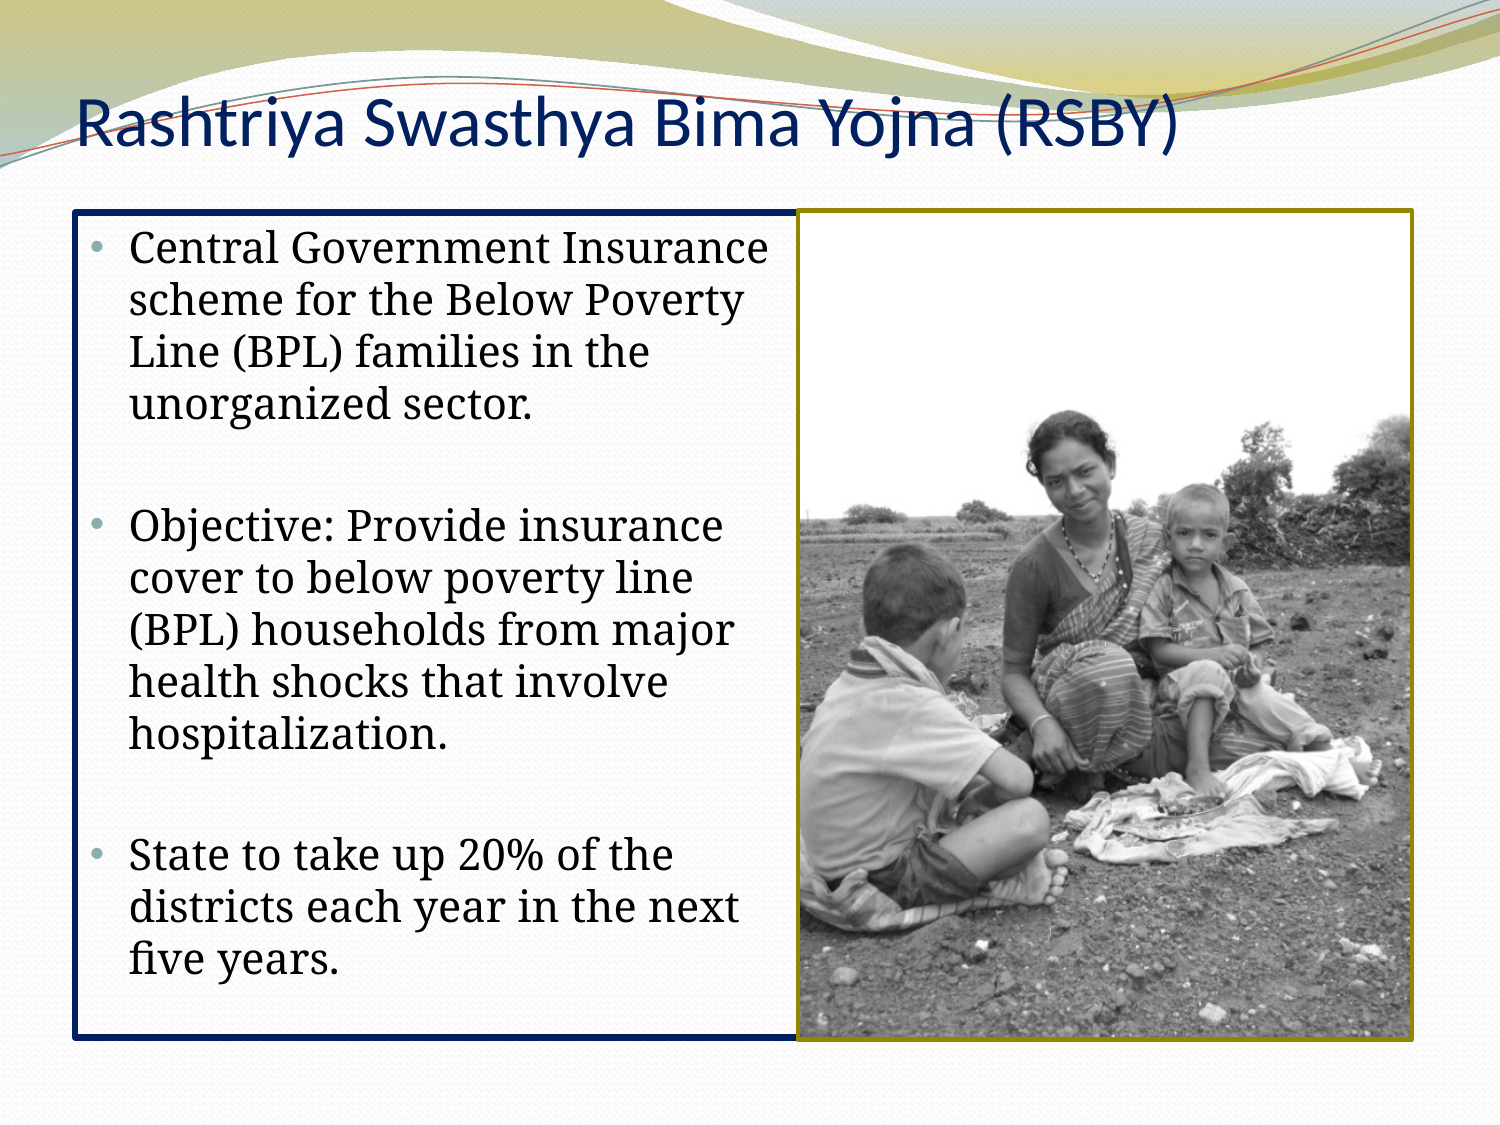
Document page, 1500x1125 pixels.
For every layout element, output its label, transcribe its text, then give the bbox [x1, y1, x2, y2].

title Rashtriya Swasthya Bima Yojna (RSBY) [75, 62, 1425, 260]
picture [799, 212, 1410, 1038]
list Central Government Insurance scheme for the Below Poverty Line (BPL) families in the unorganized sector. Objective: Provide insurance cover to below poverty line (BPL) households from major health shocks that involve hospitalization. State to take up 20% of the districts each year in the next five years. [75, 212, 796, 1038]
